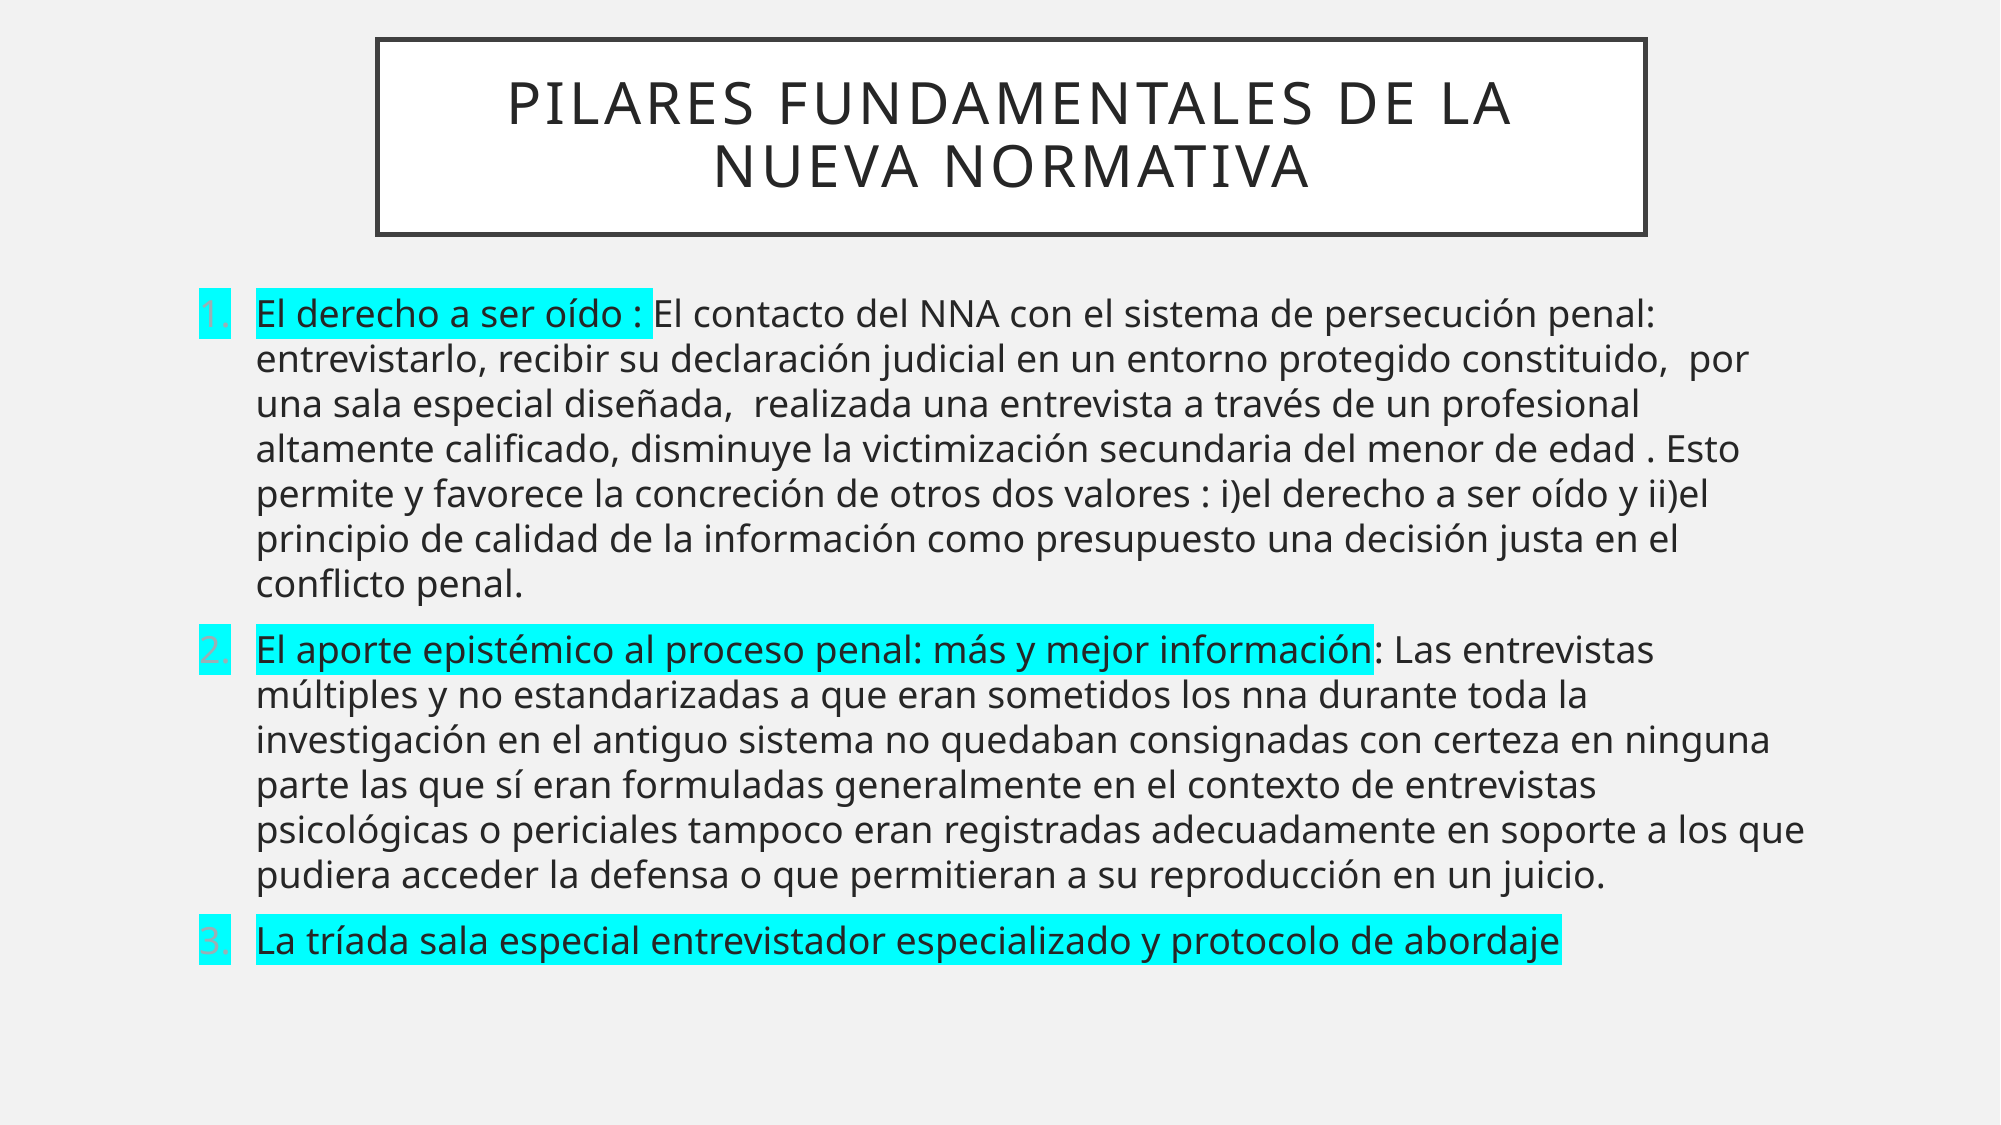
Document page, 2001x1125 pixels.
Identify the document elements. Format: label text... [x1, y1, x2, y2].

list El derecho a ser oído : El contacto del NNA con el sistema de persecución penal: entrevistarlo, recibir su declaración judicial en un entorno protegido constituido, por una sala especial diseñada, realizada una entrevista a través de un profesional altamente calificado, disminuye la victimización secundaria del menor de edad . Esto permite y favorece la concreción de otros dos valores : i)el derecho a ser oído y ii)el principio de calidad de la información como presupuesto una decisión justa en el conflicto penal. El aporte epistémico al proceso penal: más y mejor información: Las entrevistas múltiples y no estandarizadas a que eran sometidos los nna durante toda la investigación en el antiguo sistema no quedaban consignadas con certeza en ninguna parte las que sí eran formuladas generalmente en el contexto de entrevistas psicológicas o periciales tampoco eran registradas adecuadamente en soporte a los que pudiera acceder la defensa o que permitieran a su reproducción en un juicio. La tríada sala especial entrevistador especializado y protocolo de abordaje [184, 282, 1833, 979]
title PILARES FUNDAMENTALES DE LA NUEVA NORMATIVA [375, 37, 1648, 237]
